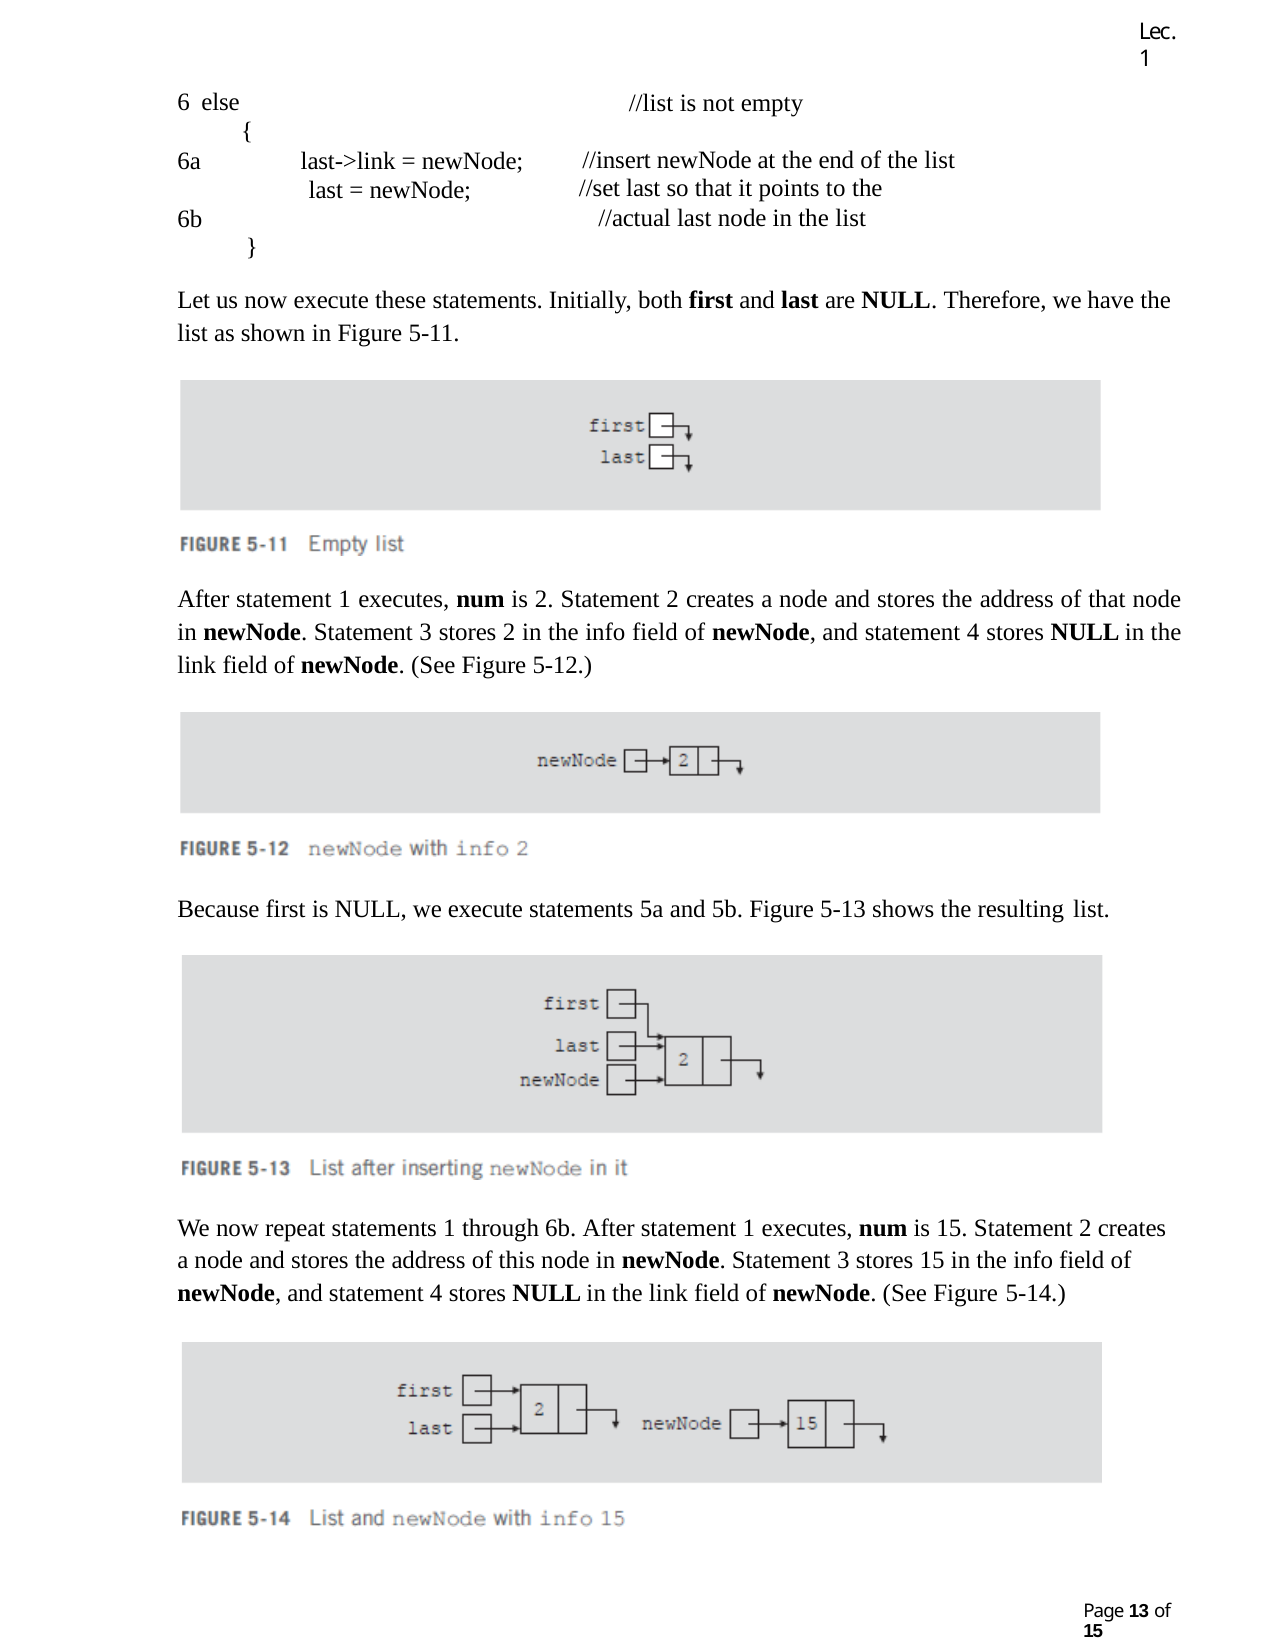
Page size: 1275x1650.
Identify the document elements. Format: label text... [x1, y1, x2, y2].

text_box [180, 380, 1101, 556]
text_box Lec.1 [1136, 14, 1190, 72]
text_box last->link = newNode; last = newNode; [298, 141, 528, 204]
text_box We now repeat statements 1 through 6b. After statement 1 executes, num is 15. Statement 2 creates a node and stores the address of this node in newNode. Statement 3 stores 15 in the info field of newNode, and statement 4 stores NULL in the link field of newNode. (See Figure 5-14.) [175, 1206, 1178, 1307]
slide_number Page 10 of 15 [1081, 1601, 1189, 1650]
text_box //insert newNode at the end of the list //set last so that it points to the //actual last node in the list [576, 141, 961, 227]
text_box [181, 955, 1103, 1181]
text_box } Let us now execute these statements. Initially, both first and last are NULL. Therefore, we have the list as shown in Figure 5-11. [175, 227, 1189, 347]
text_box After statement 1 executes, num is 2. Statement 2 creates a node and stores the address of that node in newNode. Statement 3 stores 2 in the info field of newNode, and statement 4 stores NULL in the link field of newNode. (See Figure 5-12.) [175, 577, 1189, 679]
text_box 6 else { 6a 6b [175, 84, 254, 227]
text_box //list is not empty [626, 84, 806, 117]
text_box Because first is NULL, we execute statements 5a and 5b. Figure 5-13 shows the resulting list. [175, 890, 1117, 923]
text_box [180, 712, 1101, 857]
text_box [181, 1342, 1102, 1527]
